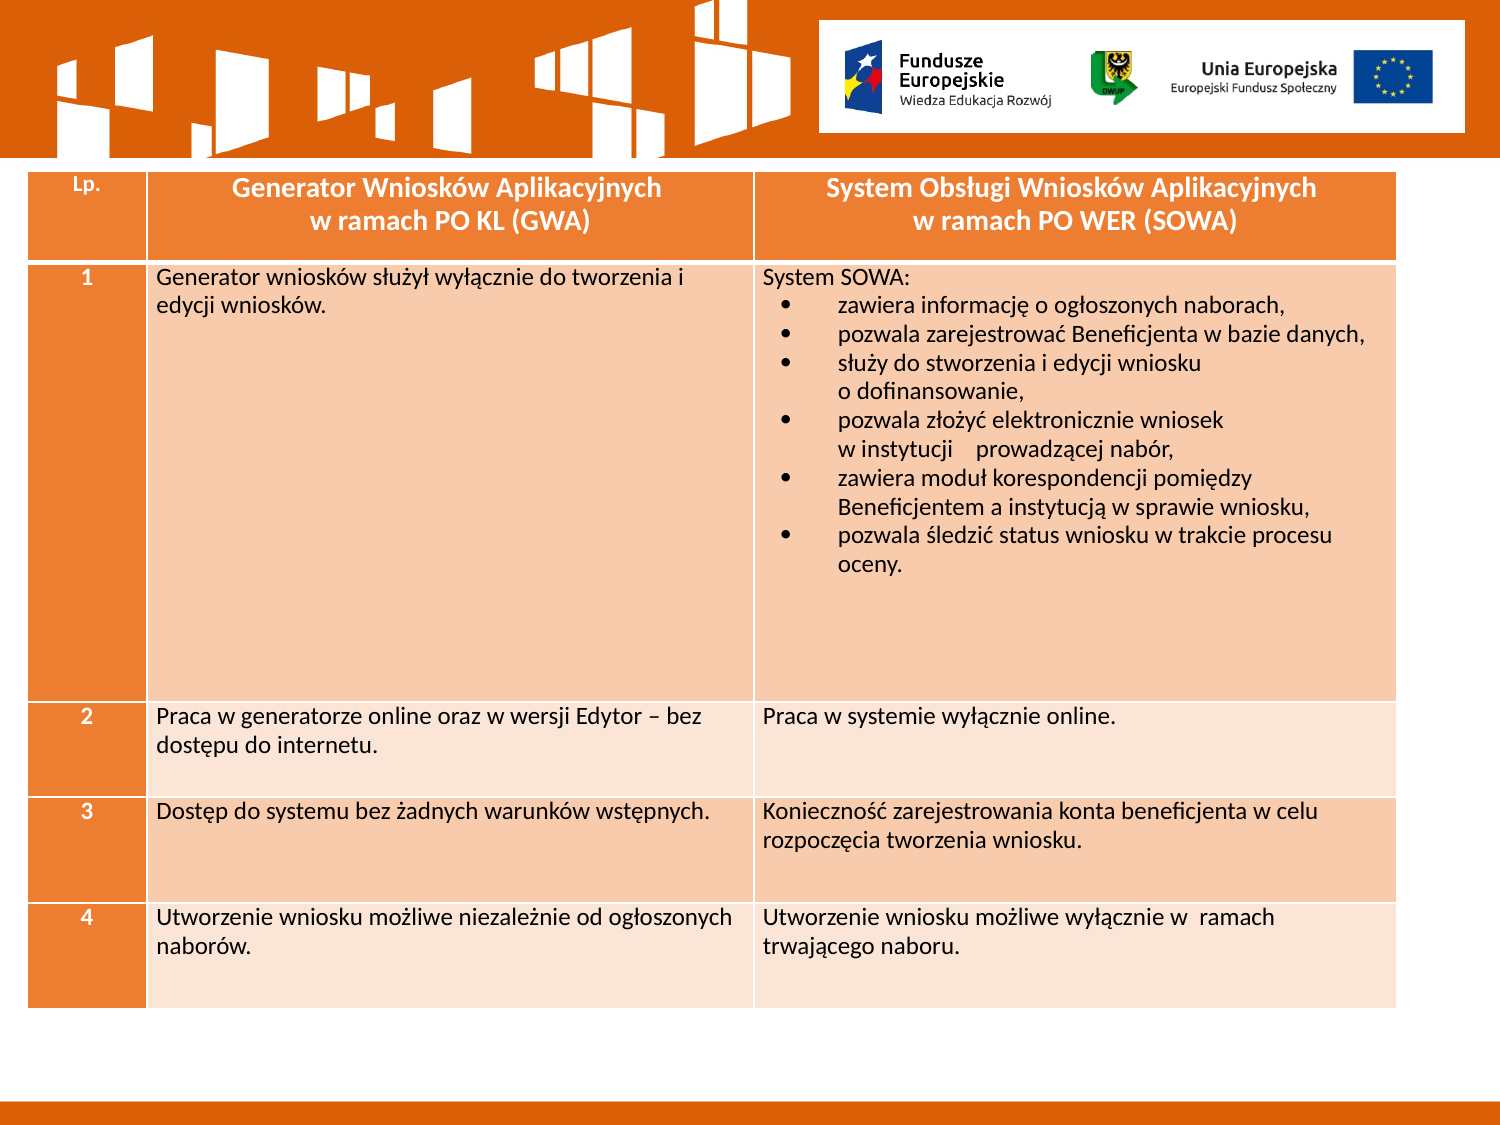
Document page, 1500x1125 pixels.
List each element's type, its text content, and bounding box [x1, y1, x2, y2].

table_header Lp. [28, 172, 146, 260]
table_cell Generator wniosków służył wyłącznie do tworzenia i edycji wniosków. [148, 265, 753, 701]
table_cell 4 [28, 904, 146, 1008]
table_cell System SOWA: zawiera informację o ogłoszonych naborach, pozwala zarejestrować Beneficjenta w bazie danych, służy do stworzenia i edycji wniosku o dofinansowanie, pozwala złożyć elektronicznie wniosek w instytucji prowadzącej nabór, zawiera moduł korespondencji pomiędzy Beneficjentem a instytucją w sprawie wniosku, pozwala śledzić status wniosku w trakcie procesu oceny. [755, 265, 1396, 701]
table_cell 2 [28, 703, 146, 796]
table_header Generator Wniosków Aplikacyjnych w ramach PO KL (GWA) [148, 172, 753, 260]
table_cell 1 [28, 265, 146, 701]
table_cell Praca w generatorze online oraz w wersji Edytor – bez dostępu do internetu. [148, 703, 753, 796]
table_cell Utworzenie wniosku możliwe niezależnie od ogłoszonych naborów. [148, 904, 753, 1008]
table_header System Obsługi Wniosków Aplikacyjnych w ramach PO WER (SOWA) [755, 172, 1396, 260]
picture [0, 0, 1500, 1125]
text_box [826, 21, 1450, 133]
text_box [819, 20, 1465, 133]
table_cell Utworzenie wniosku możliwe wyłącznie w ramach trwającego naboru. [755, 904, 1396, 1008]
table_cell Konieczność zarejestrowania konta beneficjenta w celu rozpoczęcia tworzenia wniosku. [755, 798, 1396, 902]
table_cell Dostęp do systemu bez żadnych warunków wstępnych. [148, 798, 753, 902]
table_cell Praca w systemie wyłącznie online. [755, 703, 1396, 796]
table_cell 3 [28, 798, 146, 902]
